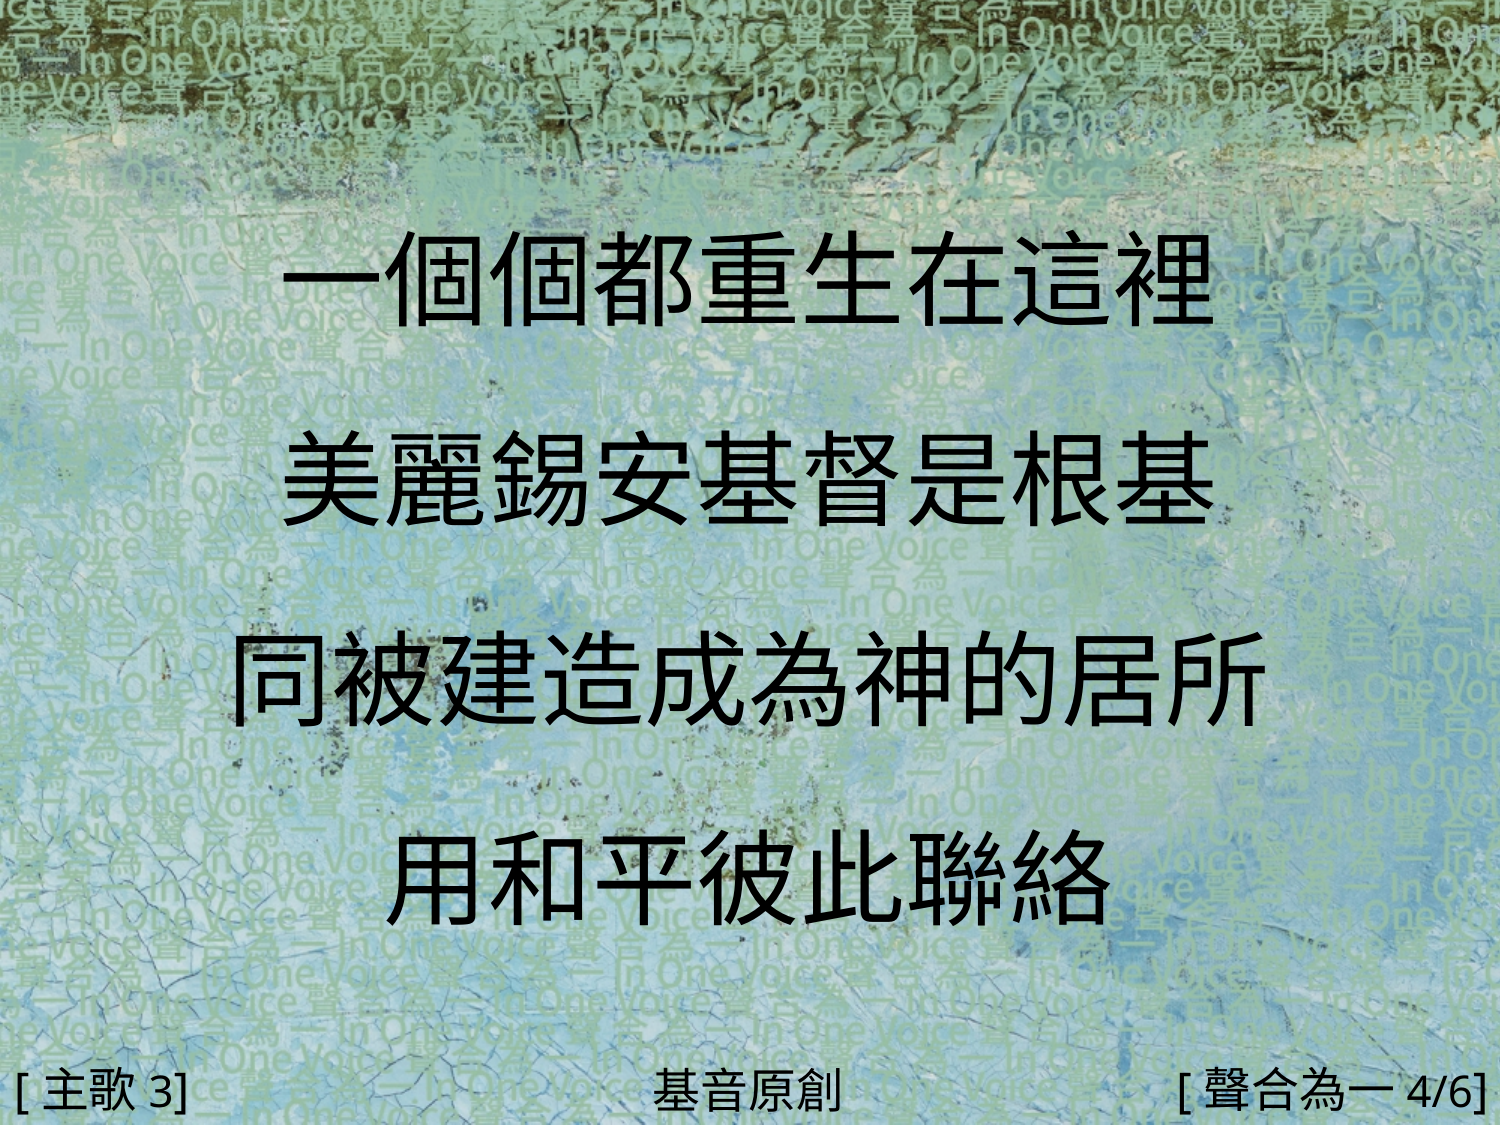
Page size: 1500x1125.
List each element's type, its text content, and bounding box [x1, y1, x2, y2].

text_box 基音原創 [0, 1053, 1498, 1125]
picture [0, 0, 1500, 1053]
text_box [聲合為一4/6] [933, 1052, 1500, 1125]
text_box 一個個都重生在這裡 美麗錫安基督是根基 同被建造成為神的居所 用和平彼此聯絡 [0, 206, 1499, 847]
